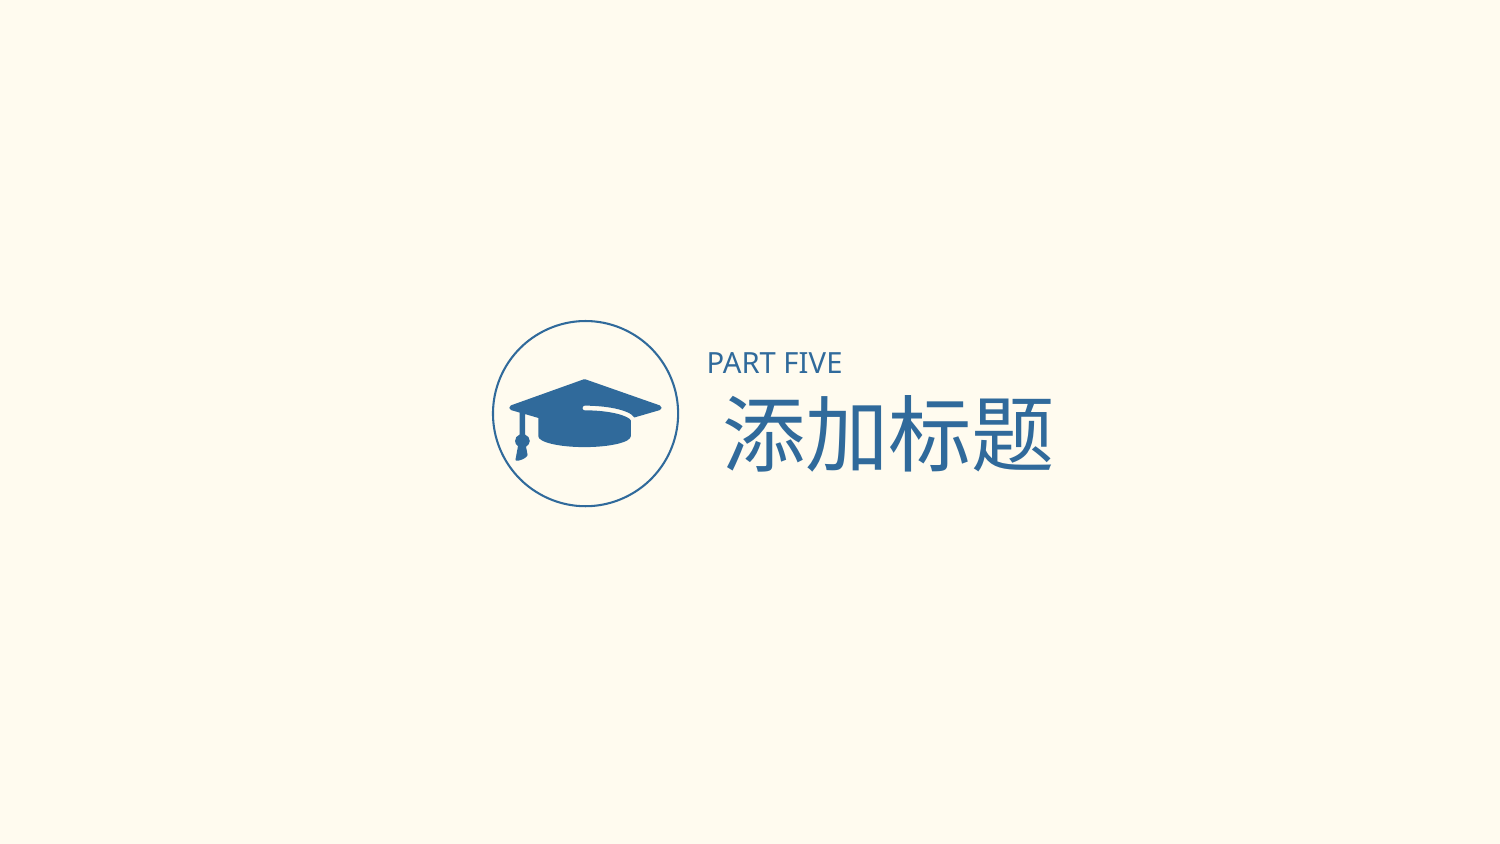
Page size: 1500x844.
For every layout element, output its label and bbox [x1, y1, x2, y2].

text_box [492, 321, 679, 507]
text_box [643, 336, 1134, 491]
